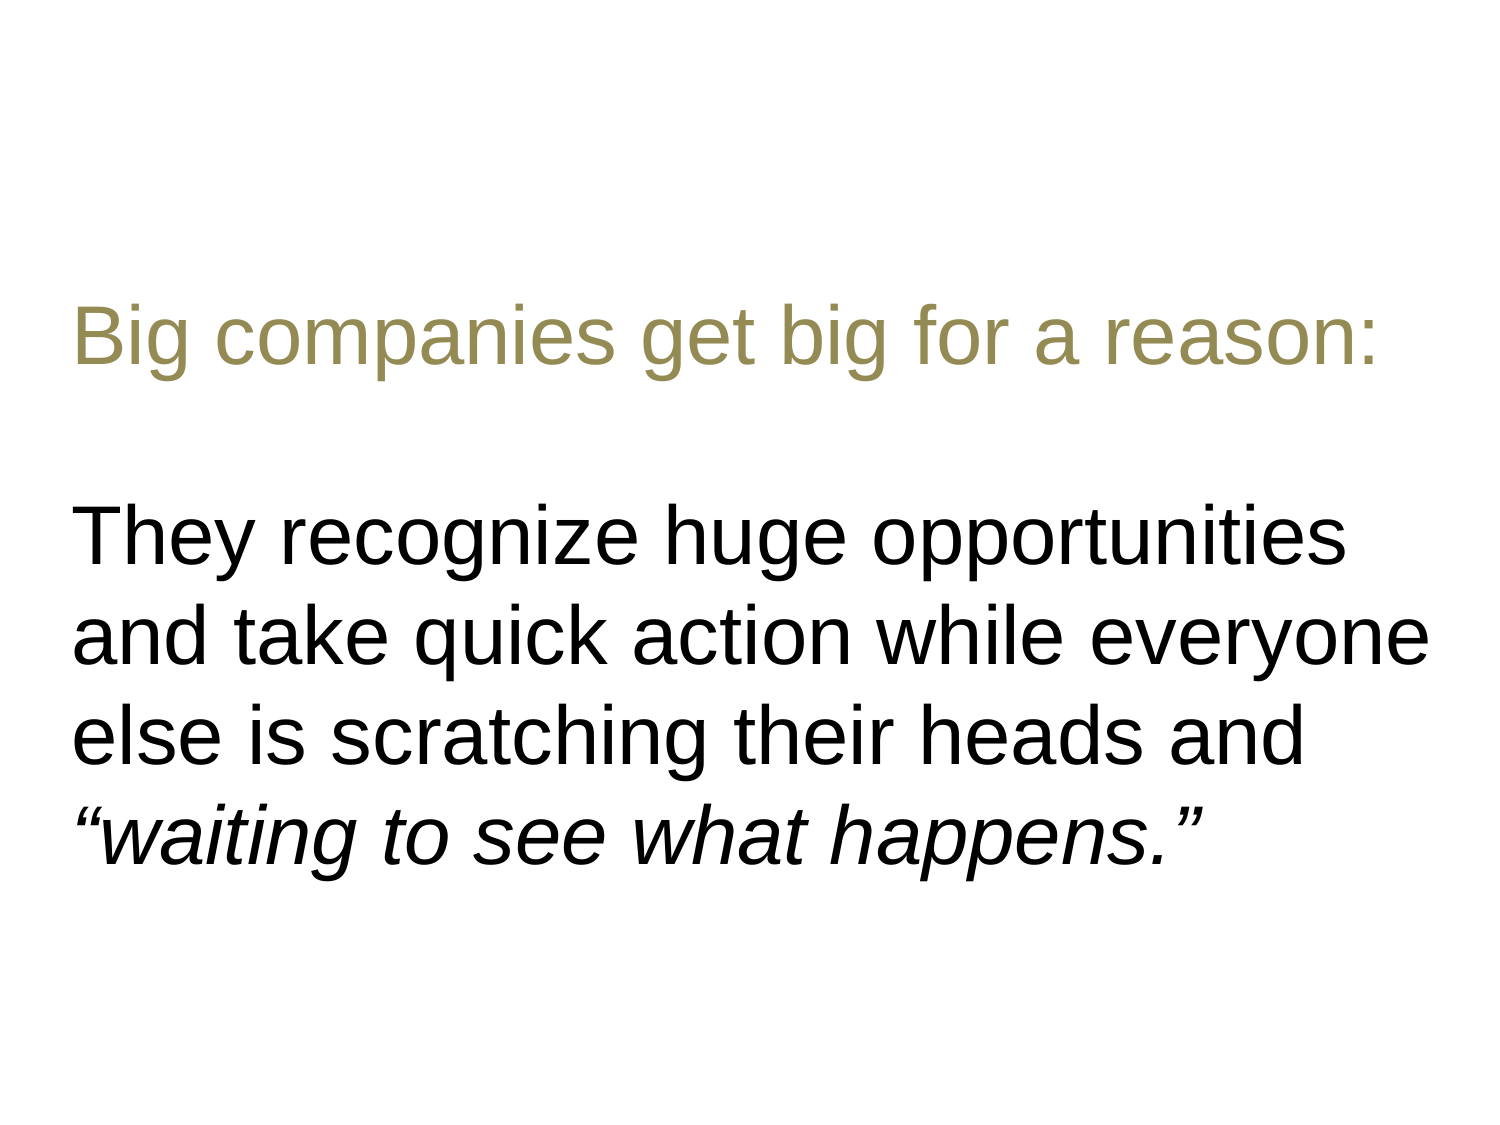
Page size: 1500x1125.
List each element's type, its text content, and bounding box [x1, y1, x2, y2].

text_box Big companies get big for a reason: They recognize huge opportunities and take quick action while everyone else is scratching their heads and “waiting to see what happens.” [56, 274, 1471, 889]
